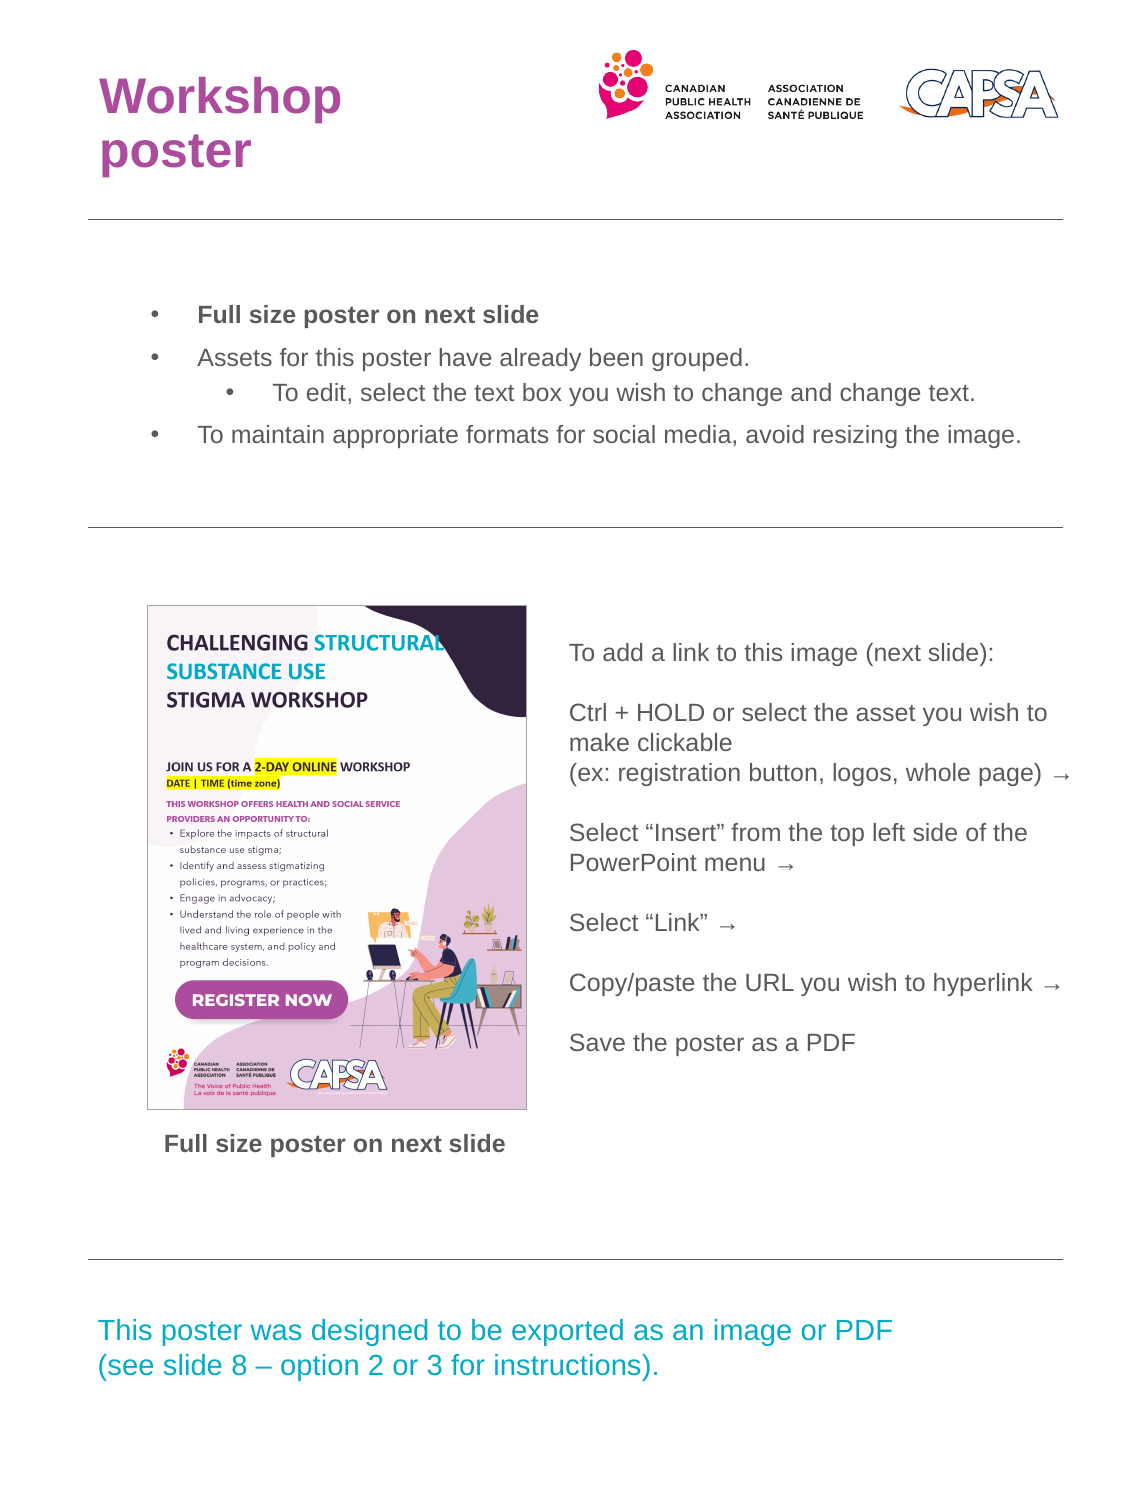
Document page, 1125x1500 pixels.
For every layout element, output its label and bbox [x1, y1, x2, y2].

picture [148, 606, 526, 1109]
picture [597, 49, 864, 119]
picture [896, 65, 1063, 119]
